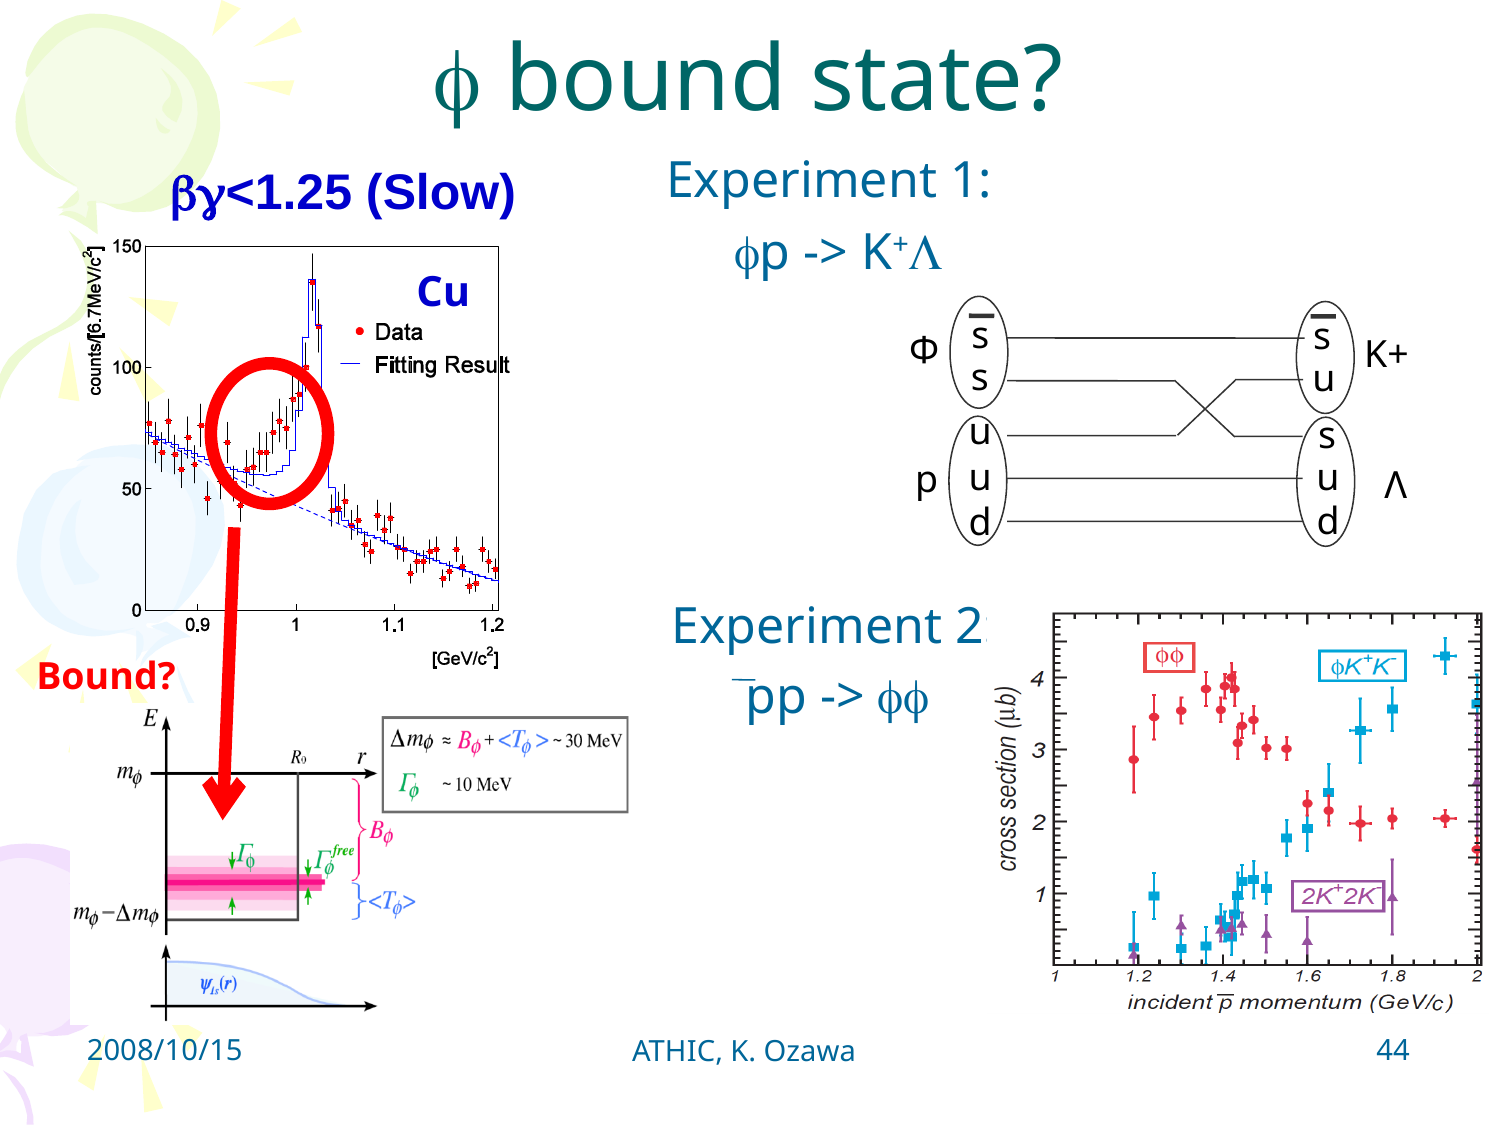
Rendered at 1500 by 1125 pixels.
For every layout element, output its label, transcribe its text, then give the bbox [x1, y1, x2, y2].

text_box bg<1.25 (Slow) [155, 152, 532, 228]
picture [70, 234, 522, 686]
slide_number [71, 1033, 419, 1100]
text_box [714, 656, 962, 733]
slide_number 44 [1074, 1023, 1426, 1100]
text_box Experiment 2: [656, 585, 1013, 661]
picture [987, 610, 1489, 1014]
footer ATHIC, K. Ozawa [419, 1024, 1070, 1101]
text_box Bound? [21, 644, 191, 705]
text_box fp -> K+L [719, 212, 959, 288]
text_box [81, 667, 376, 680]
title f bound state? [72, 16, 1426, 138]
text_box Experiment 1: [651, 140, 1008, 216]
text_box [890, 296, 1430, 551]
picture [70, 702, 634, 1026]
